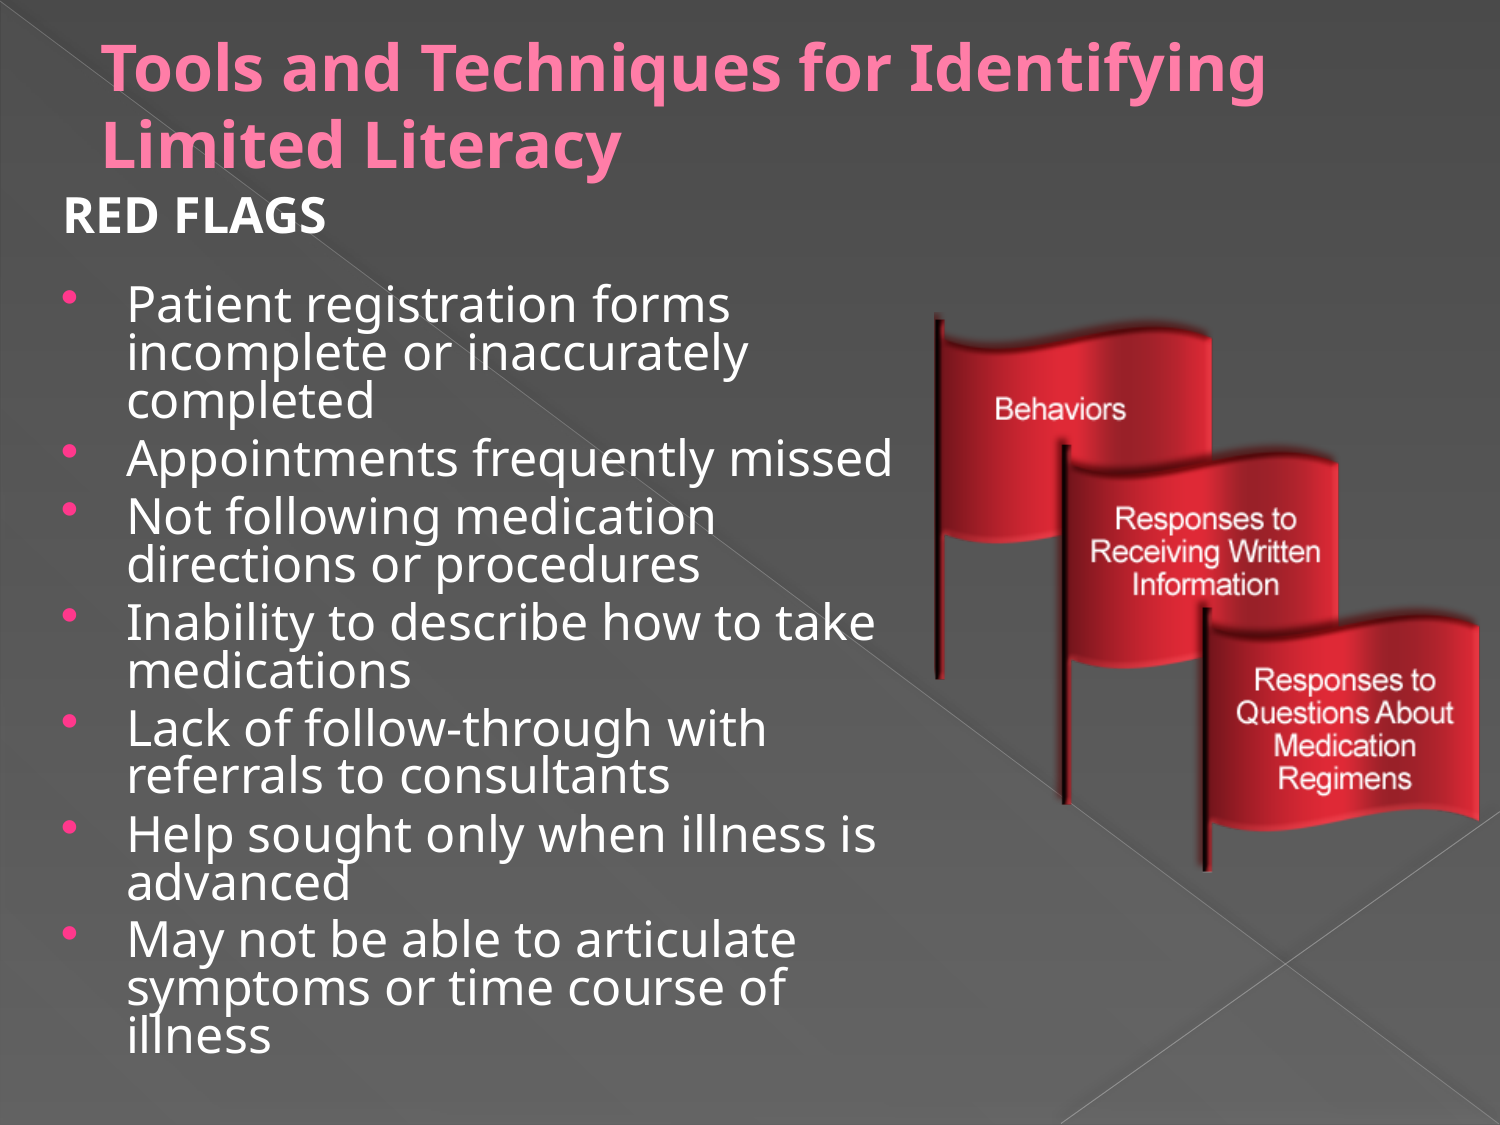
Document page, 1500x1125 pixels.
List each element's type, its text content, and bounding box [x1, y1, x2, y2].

title Tools and Techniques for Identifying Limited Literacy [6, 0, 1357, 220]
list RED FLAGS Patient registration forms incomplete or inaccurately completed Appointments frequently missed Not following medication directions or procedures Inability to describe how to take medications Lack of follow-through with referrals to consultants Help sought only when illness is advanced May not be able to articulate symptoms or time course of illness [37, 187, 913, 1075]
picture [934, 312, 1500, 877]
